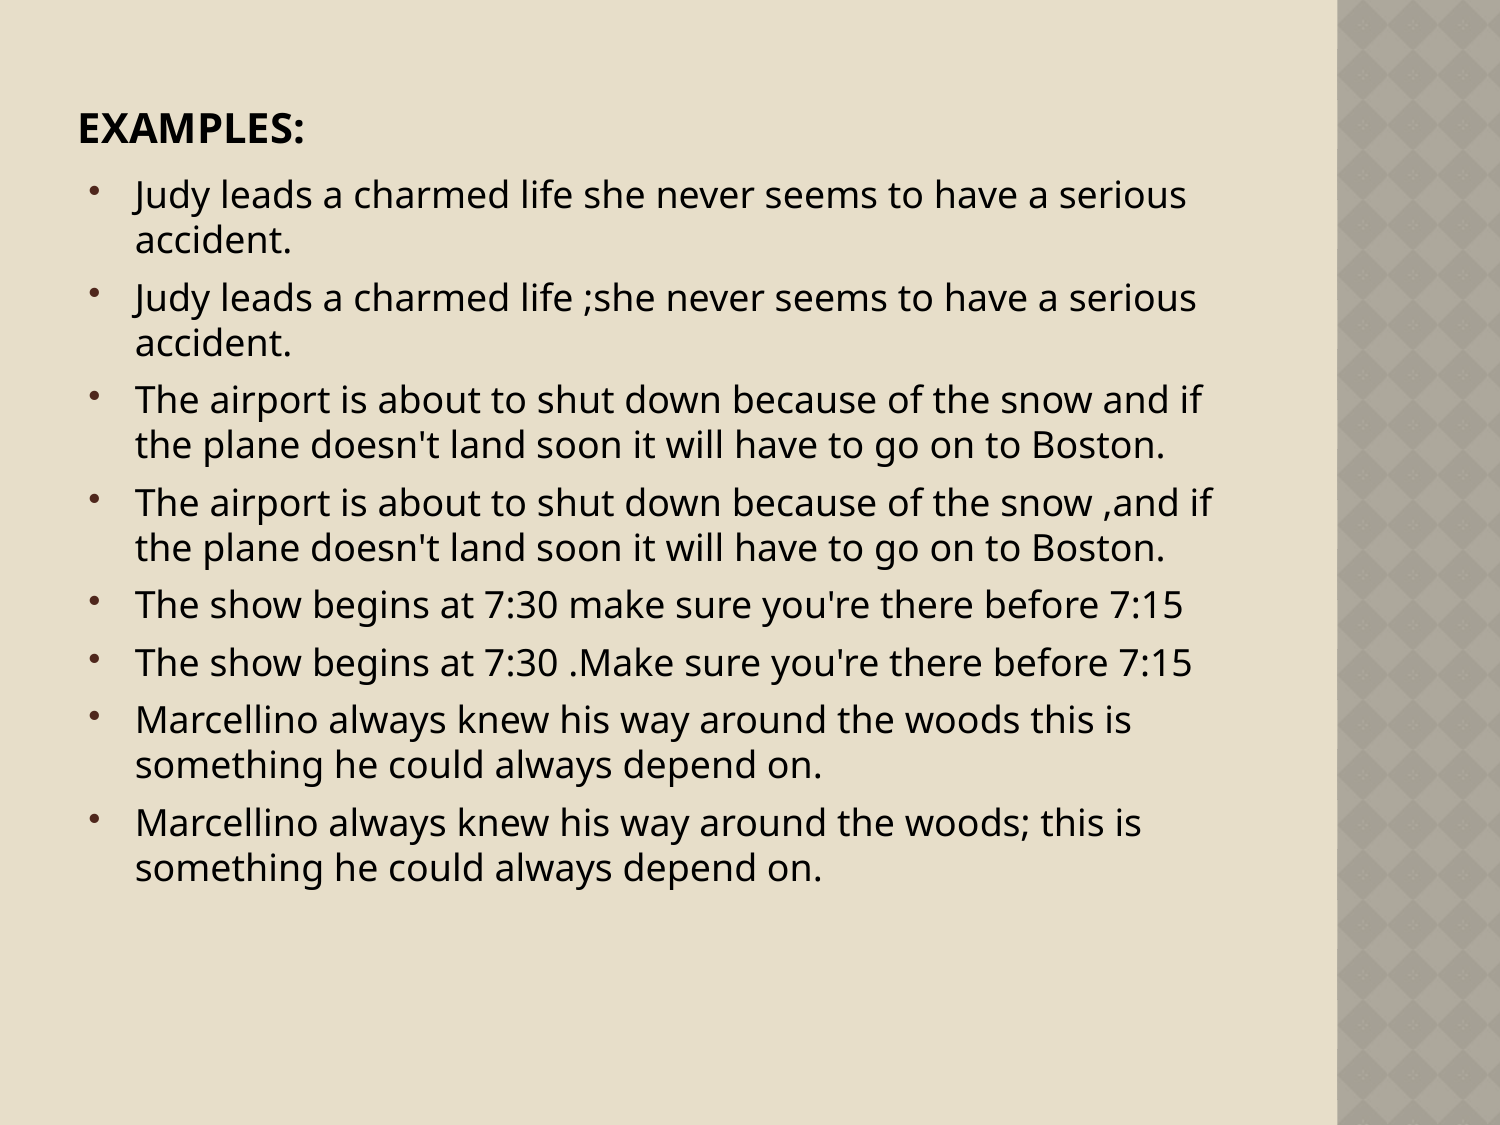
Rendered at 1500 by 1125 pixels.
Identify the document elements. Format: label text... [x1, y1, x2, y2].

title Examples: [70, 52, 1263, 153]
list Judy leads a charmed life she never seems to have a serious accident. Judy leads a charmed life ;she never seems to have a serious accident. The airport is about to shut down because of the snow and if the plane doesn't land soon it will have to go on to Boston. The airport is about to shut down because of the snow ,and if the plane doesn't land soon it will have to go on to Boston. The show begins at 7:30 make sure you're there before 7:15 The show begins at 7:30 .Make sure you're there before 7:15 Marcellino always knew his way around the woods this is something he could always depend on. Marcellino always knew his way around the woods; this is something he could always depend on. [75, 164, 1263, 1059]
